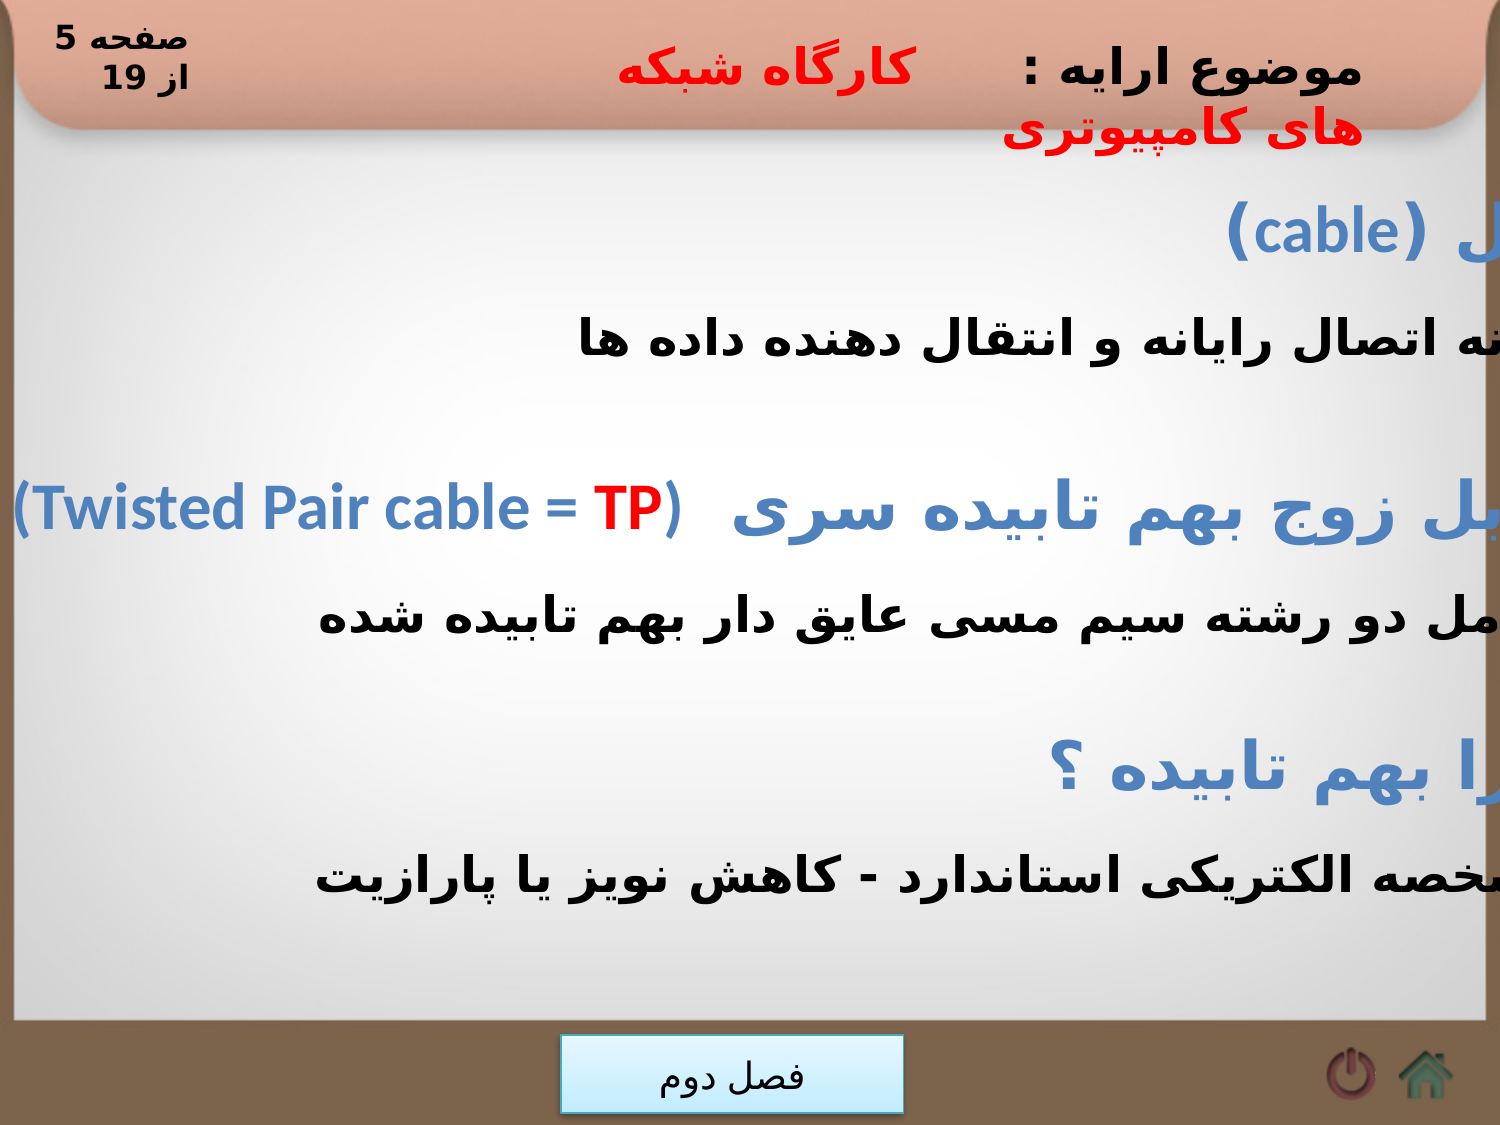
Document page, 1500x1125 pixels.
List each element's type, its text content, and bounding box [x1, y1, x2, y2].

picture [0, 0, 1500, 455]
text_box فصل دوم [560, 1034, 904, 1114]
text_box صفحه 5 از 19 [0, 9, 205, 104]
text_box کابل (cable) رسانه اتصال رایانه و انتقال دهنده داده ها [562, 177, 1500, 373]
text_box موضوع ارایه : کارگاه شبکه های کامپیوتری [572, 26, 1380, 162]
picture [0, 910, 1500, 1125]
text_box کابل زوج بهم تابیده سری Cat (Twisted Pair cable = TP) شامل دو رشته سیم مسی عایق دار بهم تابیده شده چرا بهم تابیده ؟ مشخصه الکتریکی استاندارد - کاهش نویز یا پارازیت [0, 455, 1500, 910]
